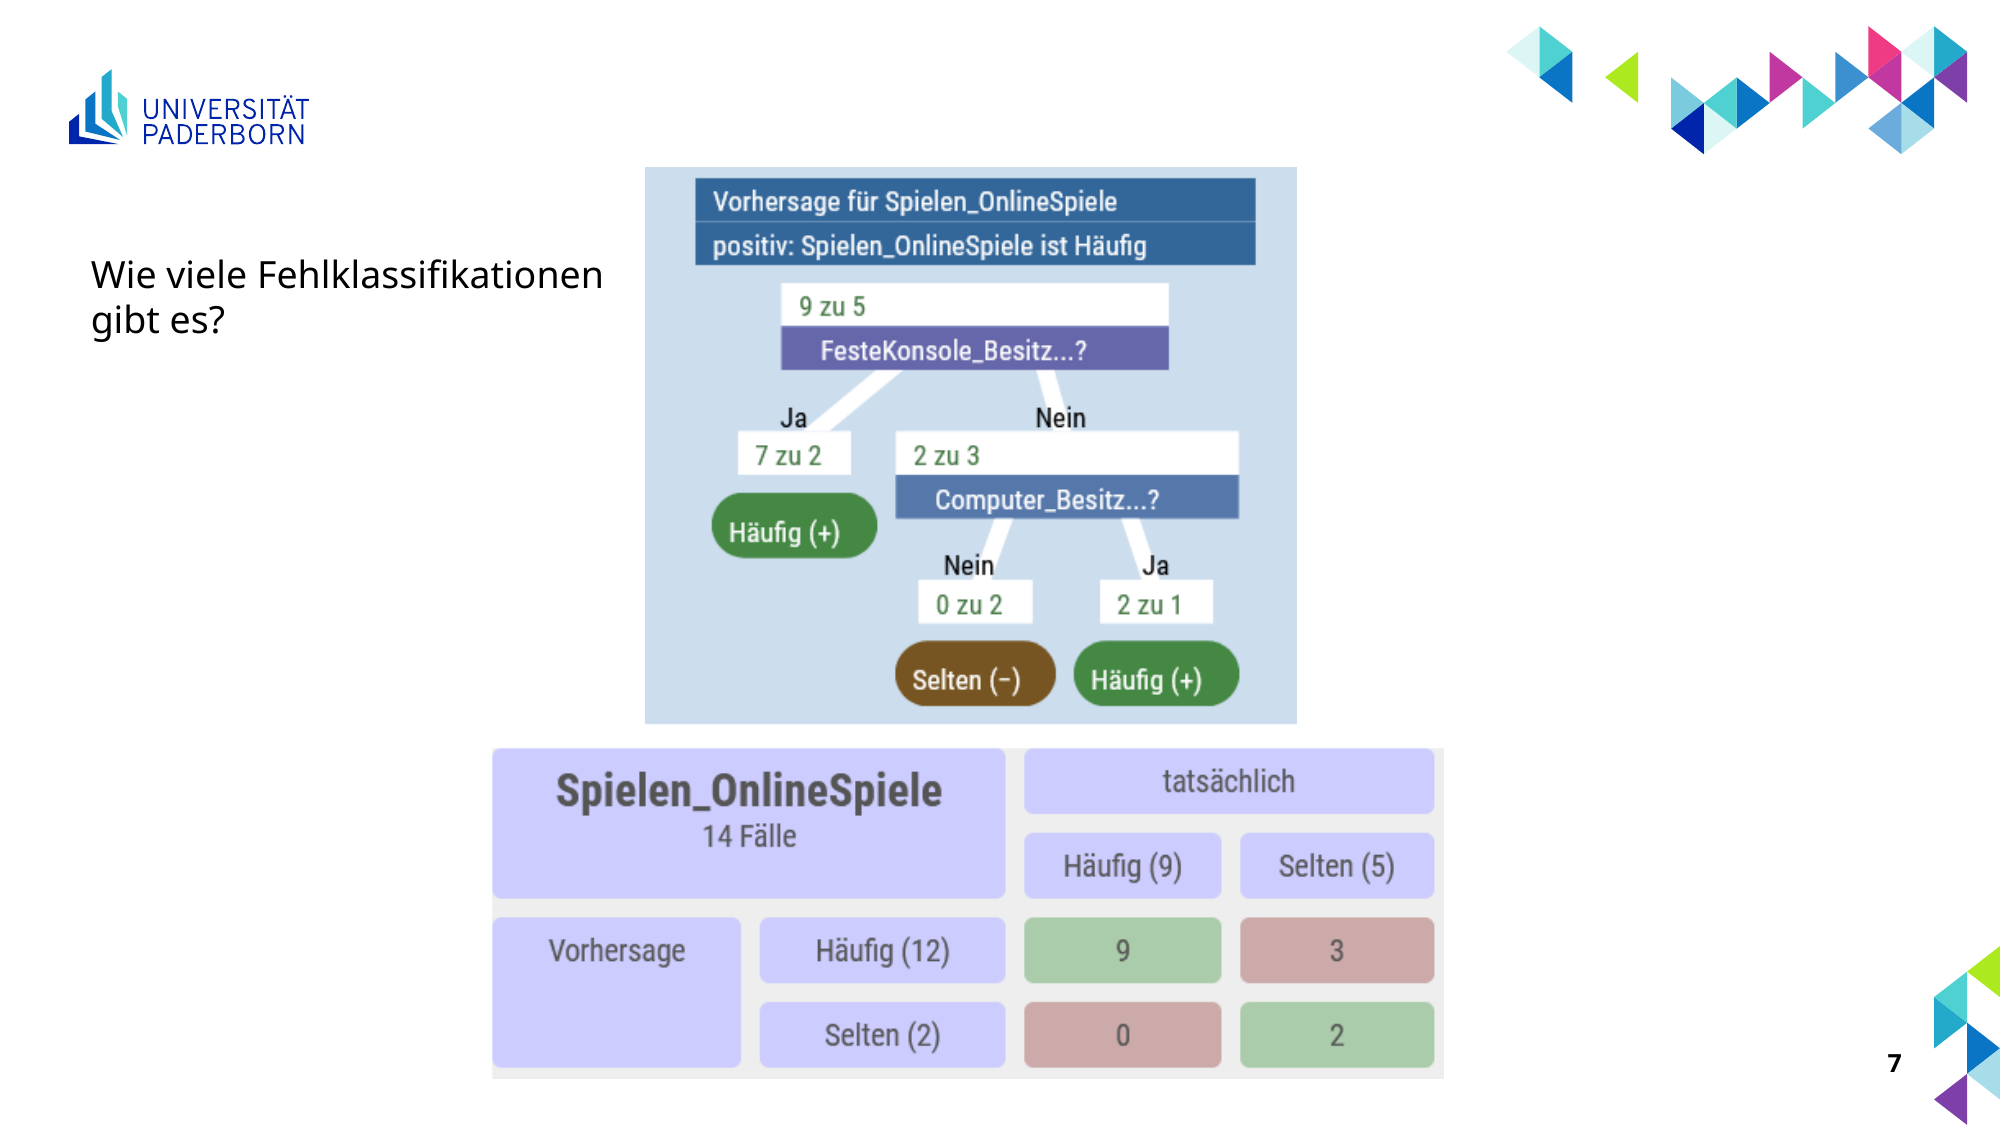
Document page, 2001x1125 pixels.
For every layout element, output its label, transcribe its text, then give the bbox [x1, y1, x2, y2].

slide_number 7 [1819, 1052, 1902, 1083]
picture [645, 167, 1297, 726]
picture [480, 736, 1444, 1079]
text_box Wie viele Fehlklassifikationen gibt es? [76, 243, 630, 349]
